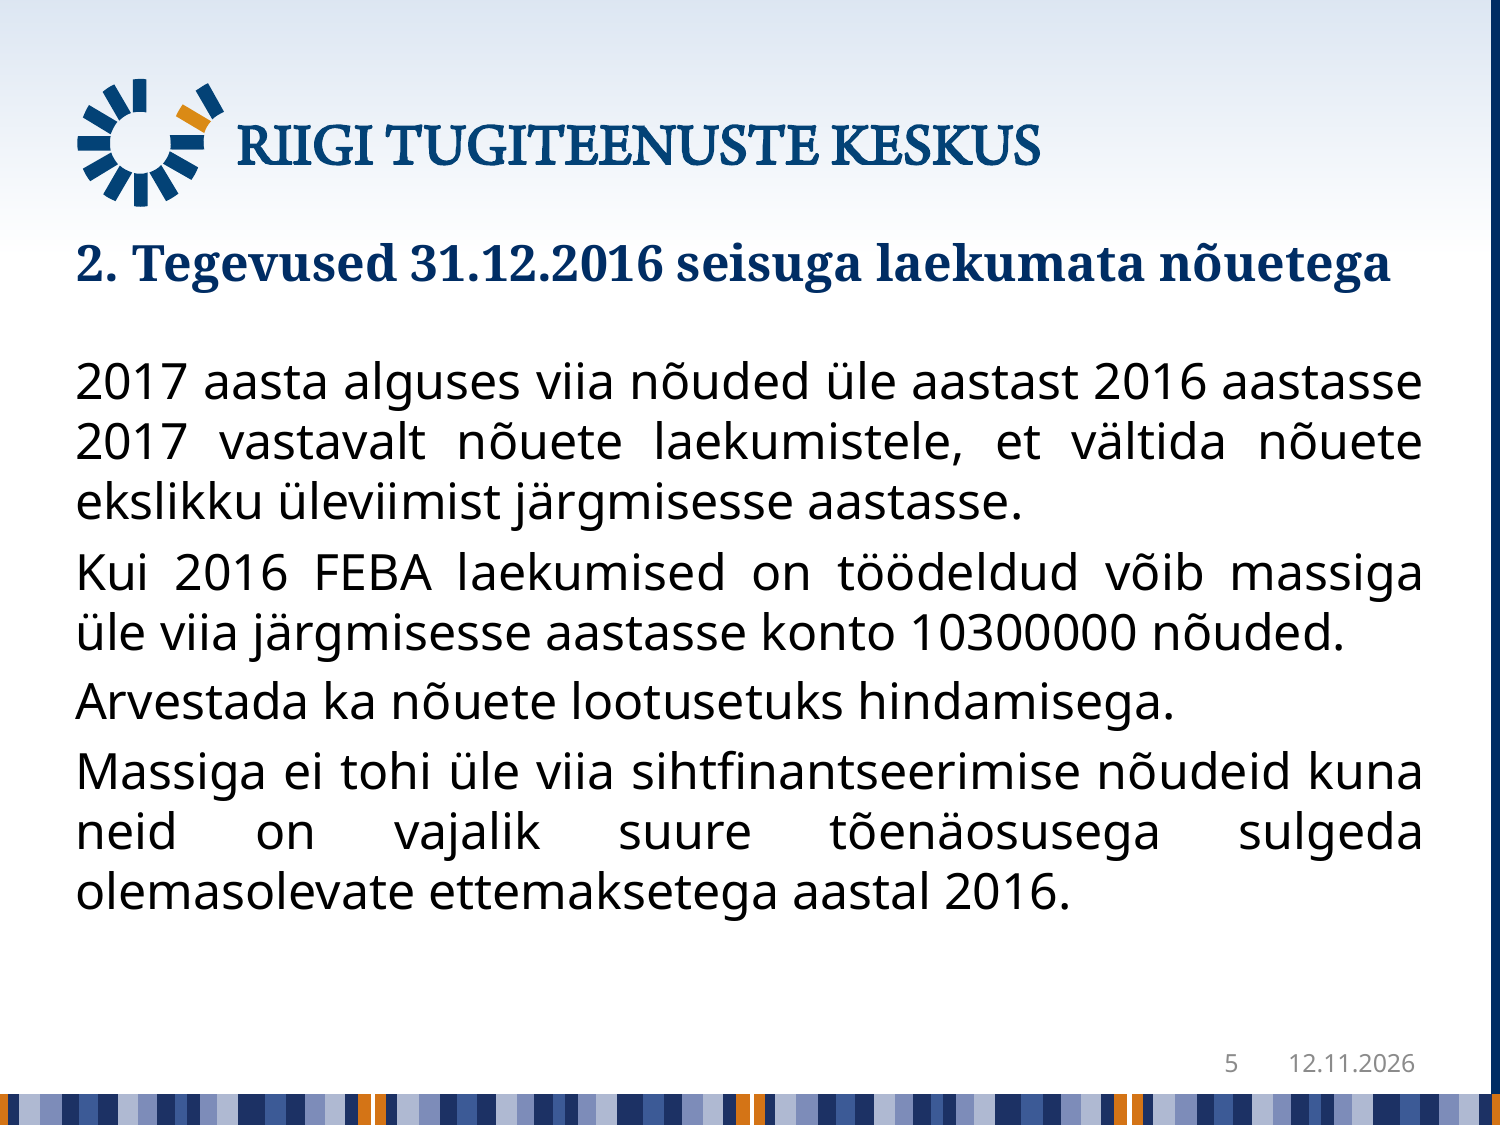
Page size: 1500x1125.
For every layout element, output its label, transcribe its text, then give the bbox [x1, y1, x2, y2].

slide_number 5 [1139, 1035, 1254, 1095]
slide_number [1269, 1035, 1431, 1095]
list 2017 aasta alguses viia nõuded üle aastast 2016 aastasse 2017 vastavalt nõuete laekumistele, et vältida nõuete ekslikku üleviimist järgmisesse aastasse. Kui 2016 FEBA laekumised on töödeldud võib massiga üle viia järgmisesse aastasse konto 10300000 nõuded. Arvestada ka nõuete lootusetuks hindamisega. Massiga ei tohi üle viia sihtfinantseerimise nõudeid kuna neid on vajalik suure tõenäosusega sulgeda olemasolevate ettemaksetega aastal 2016. [75, 349, 1425, 1012]
title 2. Tegevused 31.12.2016 seisuga laekumata nõuetega [76, 231, 1427, 325]
